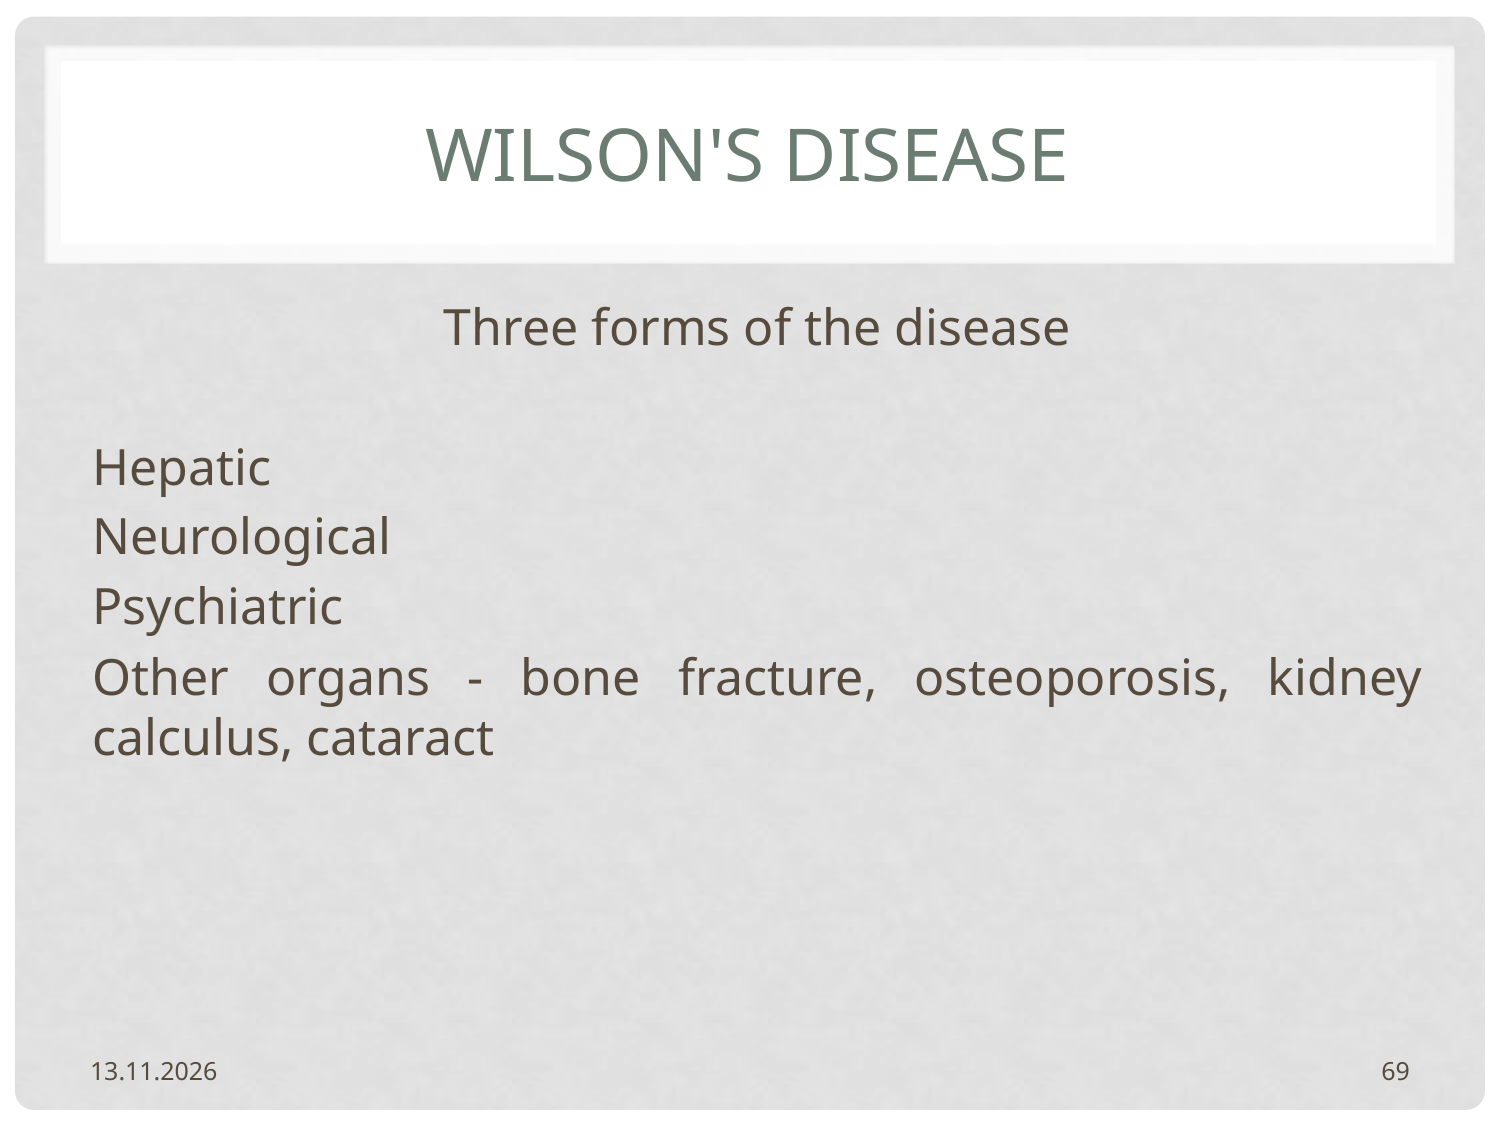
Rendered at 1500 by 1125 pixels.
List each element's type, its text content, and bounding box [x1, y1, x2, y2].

title Wilson's disease [69, 66, 1425, 238]
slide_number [75, 1042, 425, 1103]
slide_number 69 [1074, 1042, 1425, 1103]
list Three forms of the disease Hepatic Neurological Psychiatric Other organs - bone fracture, osteoporosis, kidney calculus, cataract [77, 287, 1438, 1005]
